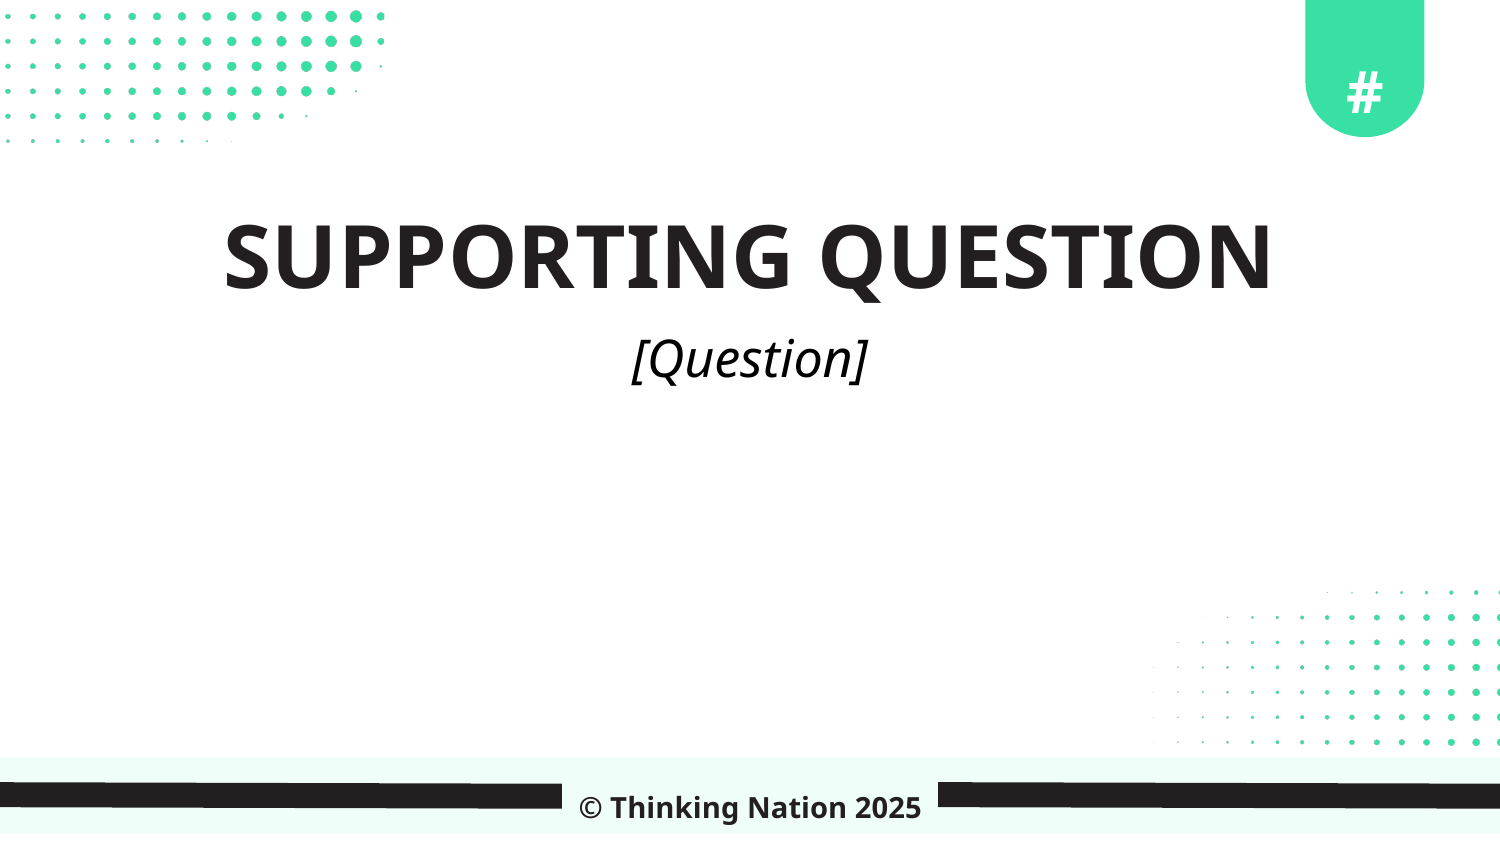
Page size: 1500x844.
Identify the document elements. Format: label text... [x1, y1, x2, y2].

text_box [0, 0, 385, 144]
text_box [1300, 0, 1430, 138]
text_box SUPPORTING QUESTION [209, 159, 1291, 307]
text_box [1128, 590, 1500, 755]
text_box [0, 756, 1500, 835]
text_box [Question] [146, 324, 1353, 388]
